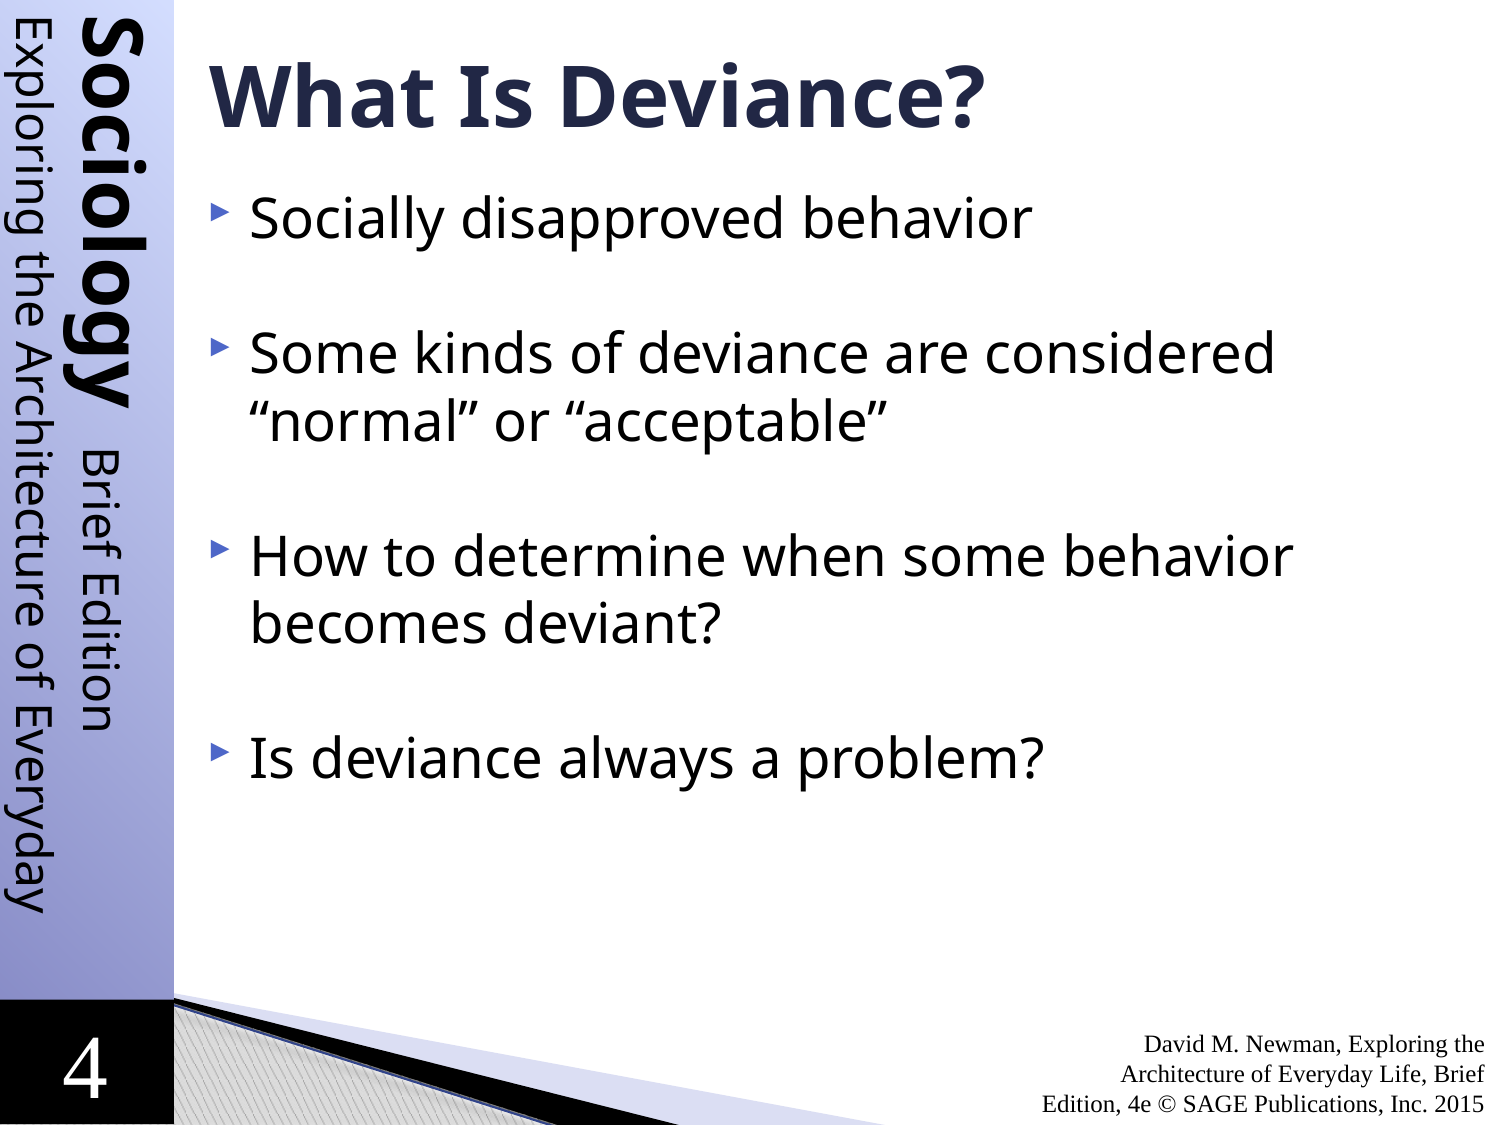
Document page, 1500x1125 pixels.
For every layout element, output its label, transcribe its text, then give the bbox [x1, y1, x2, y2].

title What Is Deviance? [150, 0, 1500, 188]
picture [174, 1003, 558, 1125]
list Socially disapproved behavior Some kinds of deviance are considered “normal” or “acceptable” How to determine when some behavior becomes deviant? Is deviance always a problem? [174, 188, 1325, 975]
footer David M. Newman, Exploring the Architecture of Everyday Life, Brief Edition, 4e © SAGE Publications, Inc. 2015 [1025, 1065, 1500, 1125]
